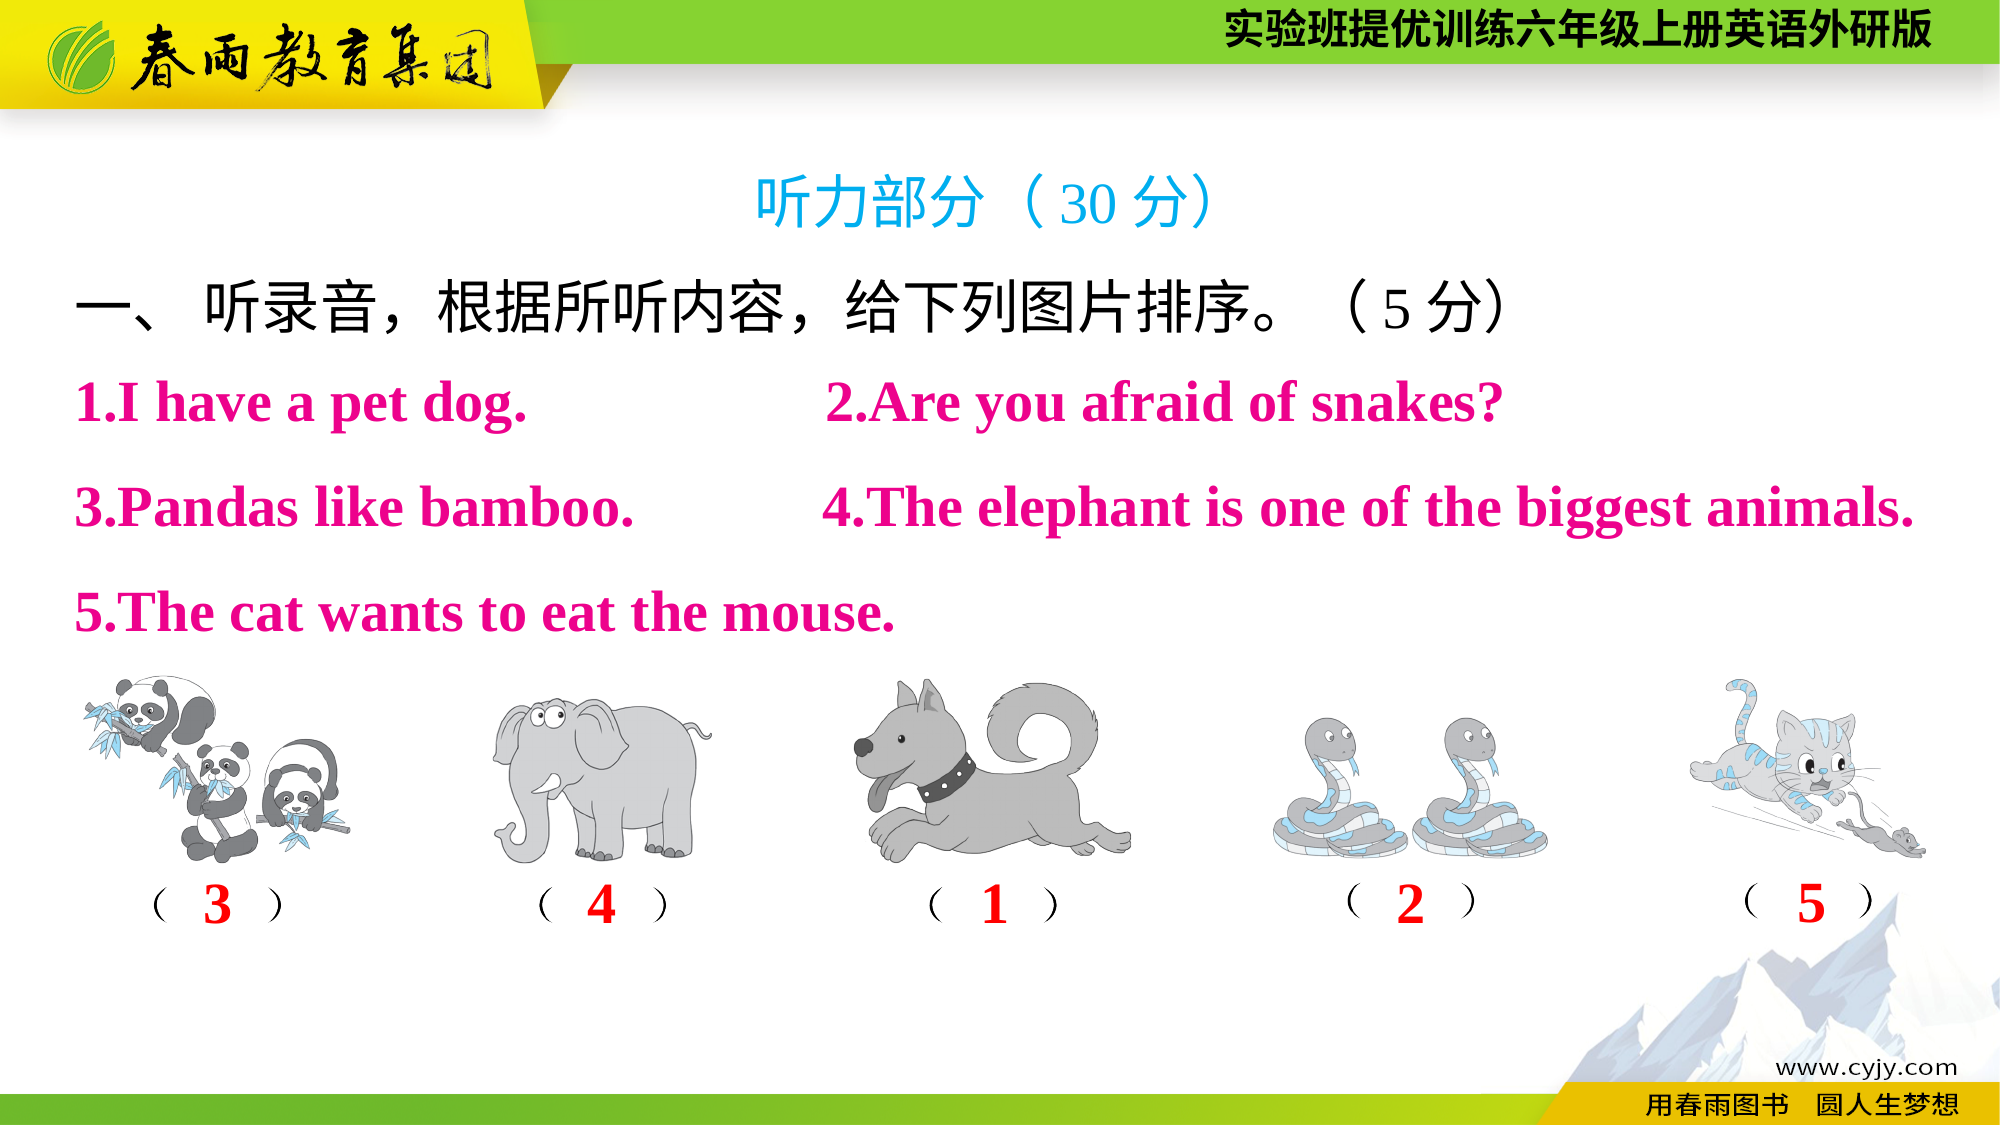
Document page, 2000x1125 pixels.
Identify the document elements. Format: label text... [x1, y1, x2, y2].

text_box 1.I have a pet dog. 2.Are you afraid of snakes? 3.Pandas like bamboo. 4.The elephant is one of the biggest animals. 5.The cat wants to eat the mouse. [59, 320, 1944, 651]
list 听力部分（30分） 一、 听录音，根据所听内容，给下列图片排序。（5分） [59, 122, 1944, 320]
picture [0, 0, 2000, 1125]
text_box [59, 653, 1944, 938]
